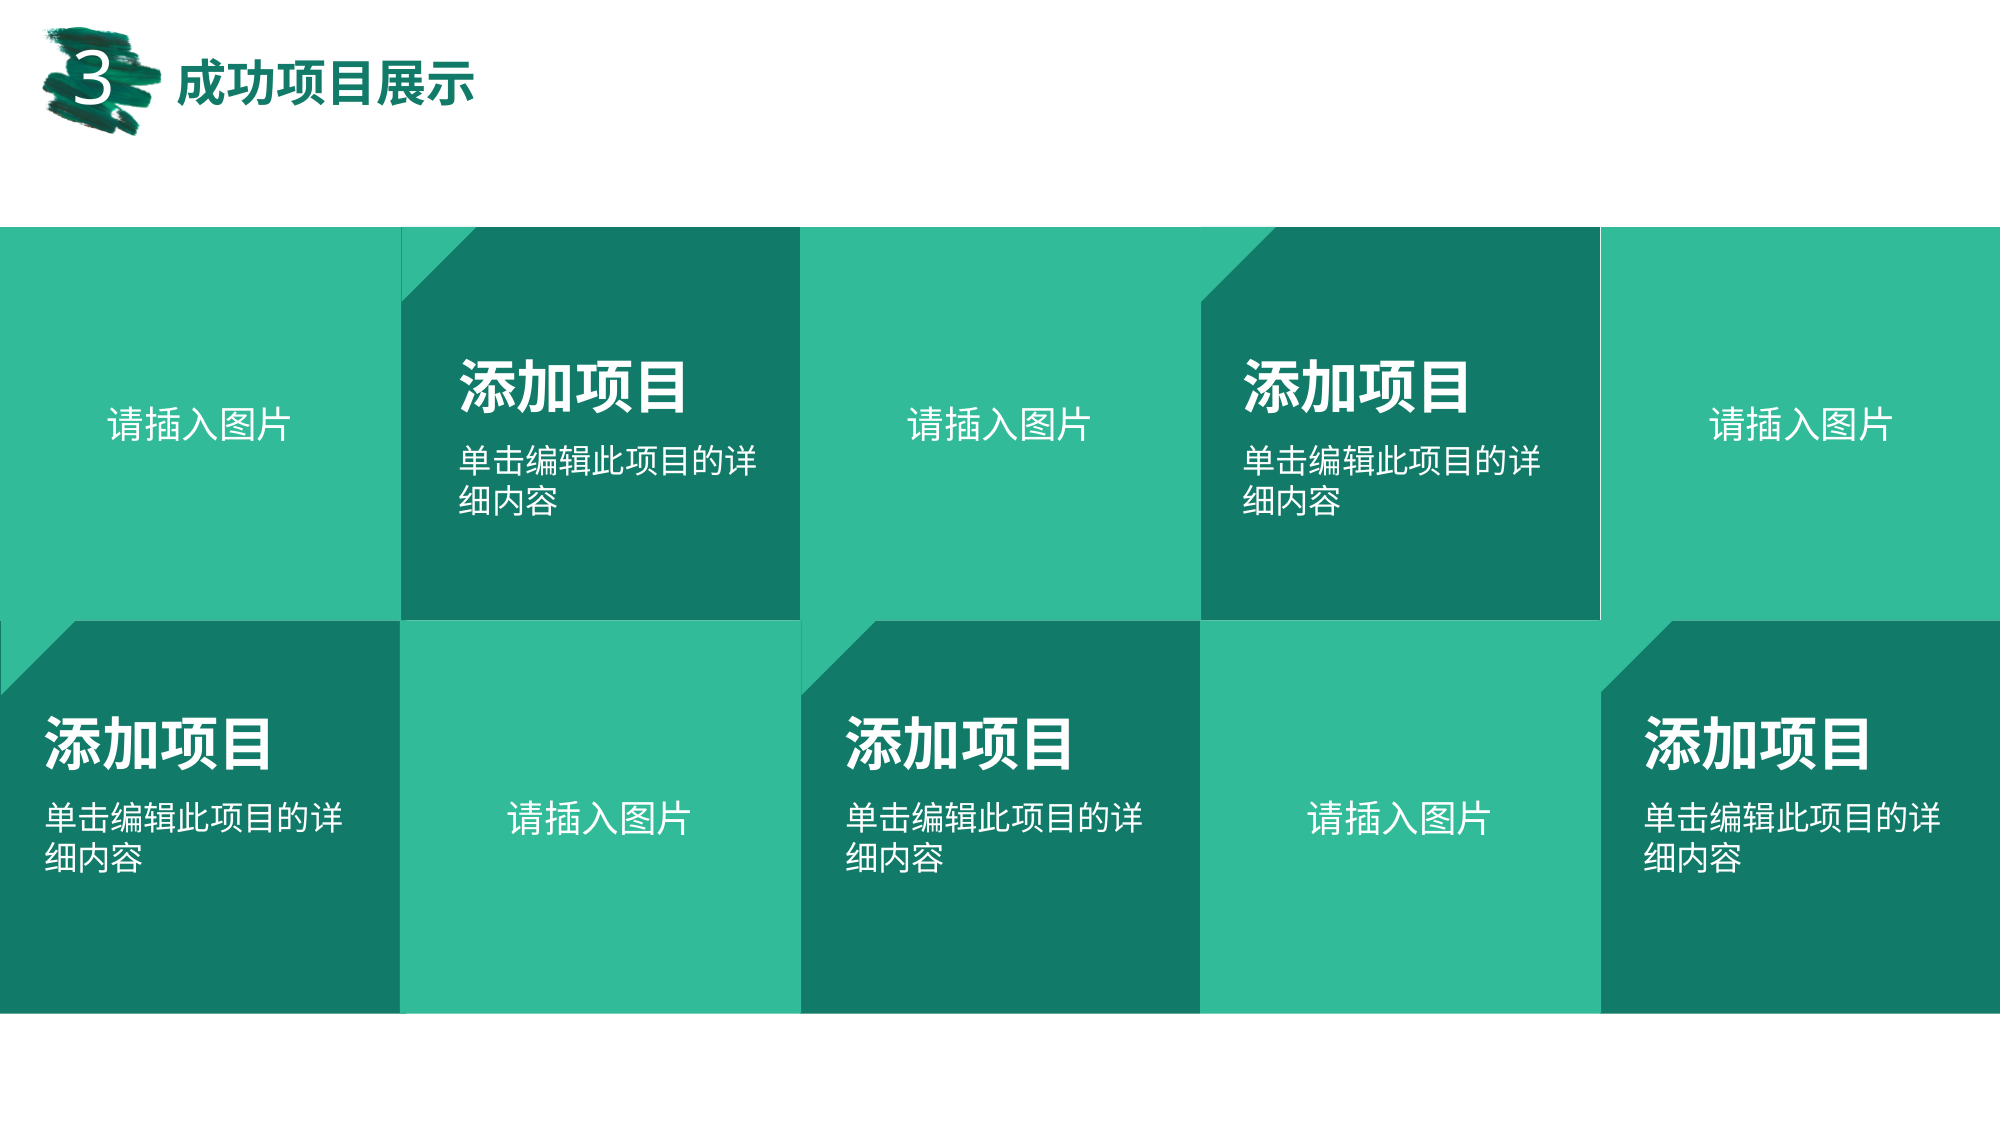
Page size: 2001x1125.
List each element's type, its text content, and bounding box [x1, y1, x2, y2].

text_box 单击编辑此项目的详细内容 [24, 787, 378, 959]
text_box 请插入图片 [800, 227, 1202, 621]
text_box 添加项目 [23, 705, 378, 778]
text_box [1201, 226, 1277, 301]
text_box [402, 227, 800, 620]
text_box 请插入图片 [399, 620, 802, 1014]
text_box 单击编辑此项目的详细内容 [1623, 787, 1977, 959]
text_box 添加项目 [1623, 705, 1977, 778]
text_box 添加项目 [1222, 348, 1576, 422]
text_box 单击编辑此项目的详细内容 [1222, 430, 1576, 602]
text_box 添加项目 [438, 348, 793, 422]
text_box 单击编辑此项目的详细内容 [824, 787, 1179, 959]
text_box [1602, 621, 1673, 692]
text_box 请插入图片 [1200, 620, 1602, 1014]
text_box [1202, 227, 1600, 620]
text_box [401, 226, 477, 302]
text_box [0, 621, 399, 1014]
text_box [802, 621, 1200, 1014]
text_box 添加项目 [824, 705, 1179, 778]
picture [42, 25, 163, 136]
text_box [802, 621, 876, 695]
text_box [1602, 621, 2000, 1014]
text_box [1, 621, 76, 696]
text_box 请插入图片 [1600, 227, 2000, 621]
text_box 成功项目展示 [168, 43, 533, 119]
text_box 请插入图片 [0, 227, 402, 621]
text_box 单击编辑此项目的详细内容 [439, 430, 793, 602]
